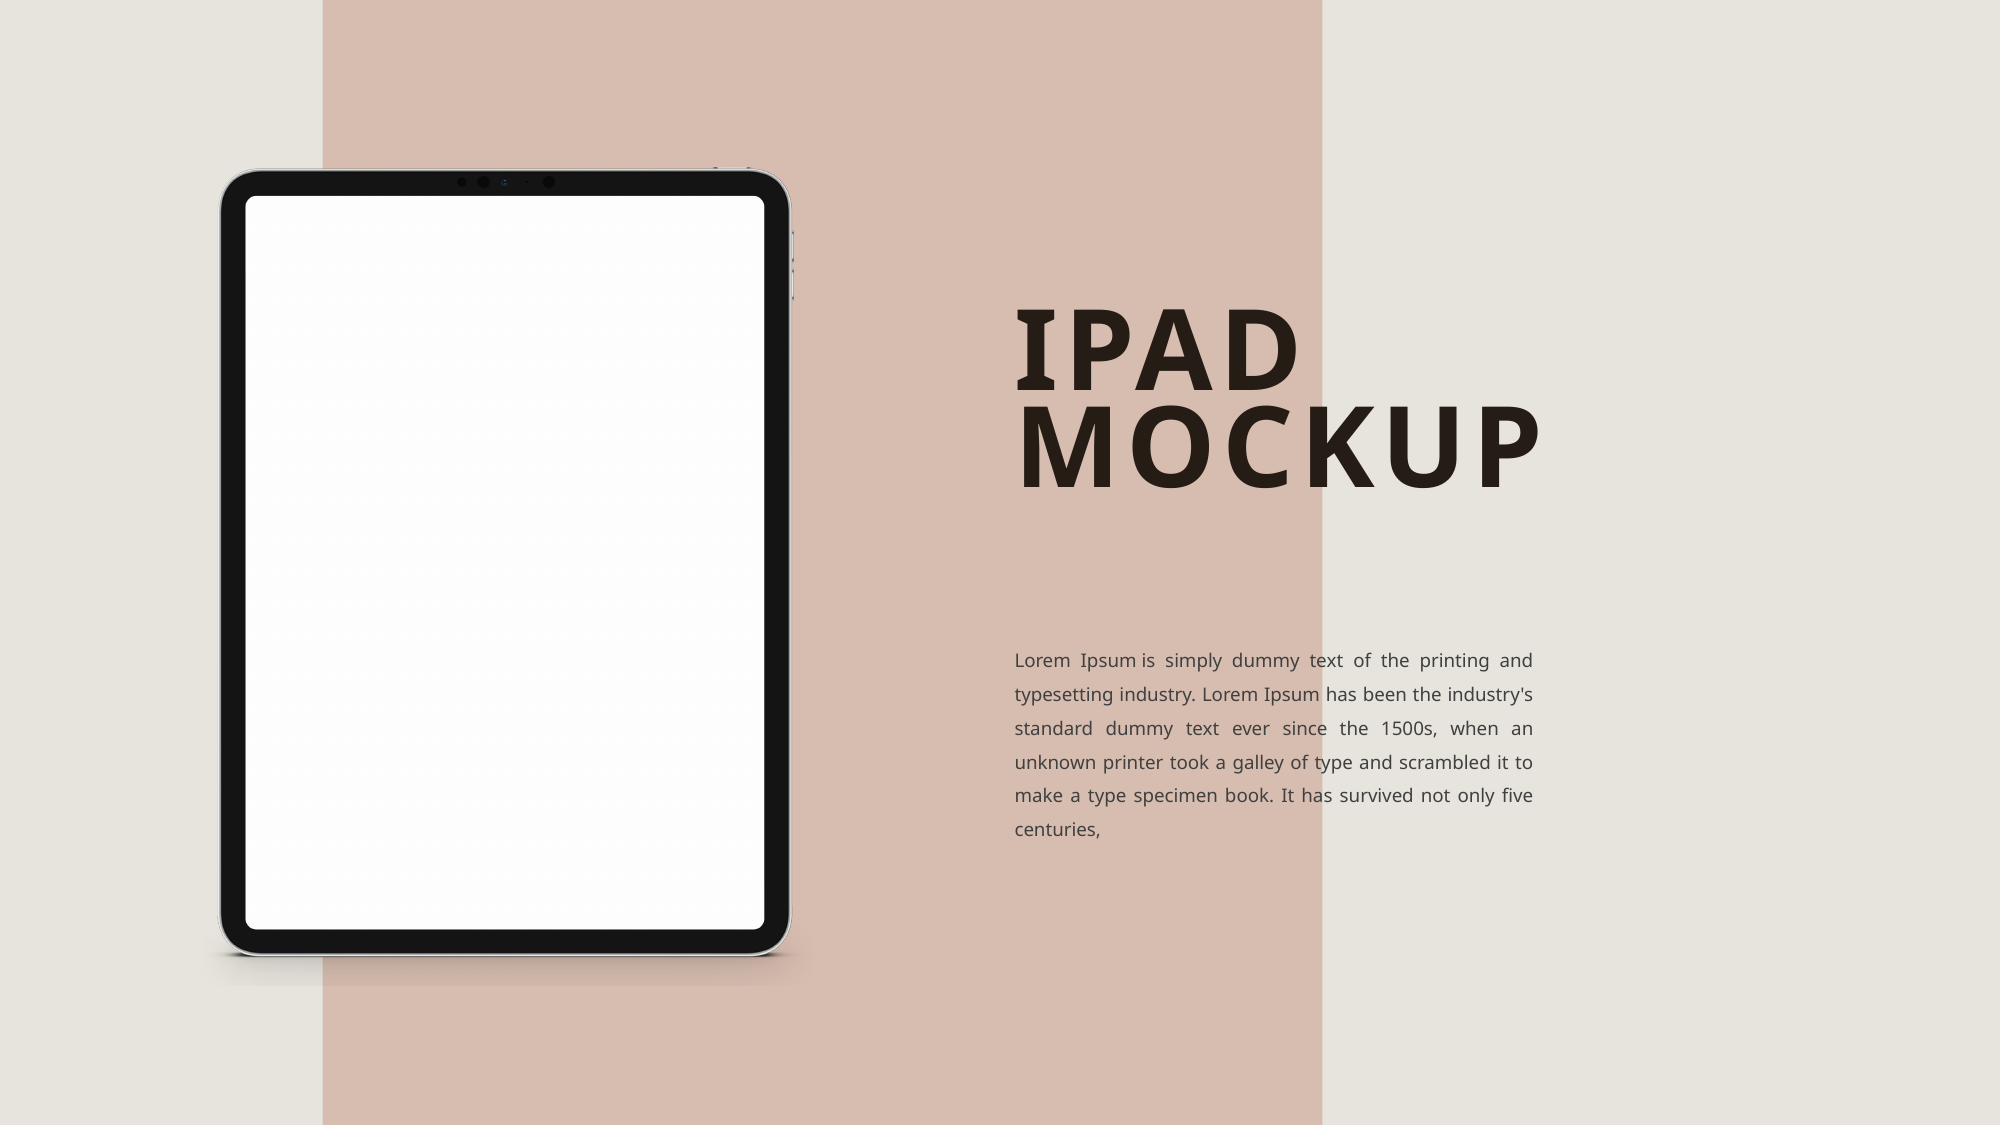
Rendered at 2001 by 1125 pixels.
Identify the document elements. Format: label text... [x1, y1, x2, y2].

picture [186, 138, 824, 986]
text_box MOCKUP [999, 351, 2000, 534]
text_box IPAD [999, 254, 2000, 351]
text_box Lorem Ipsum is simply dummy text of the printing and typesetting industry. Lorem Ipsum has been the industry's standard dummy text ever since the 1500s, when an unknown printer took a galley of type and scrambled it to make a type specimen book. It has survived not only five centuries, [999, 630, 1548, 848]
text_box [322, 0, 1324, 1125]
